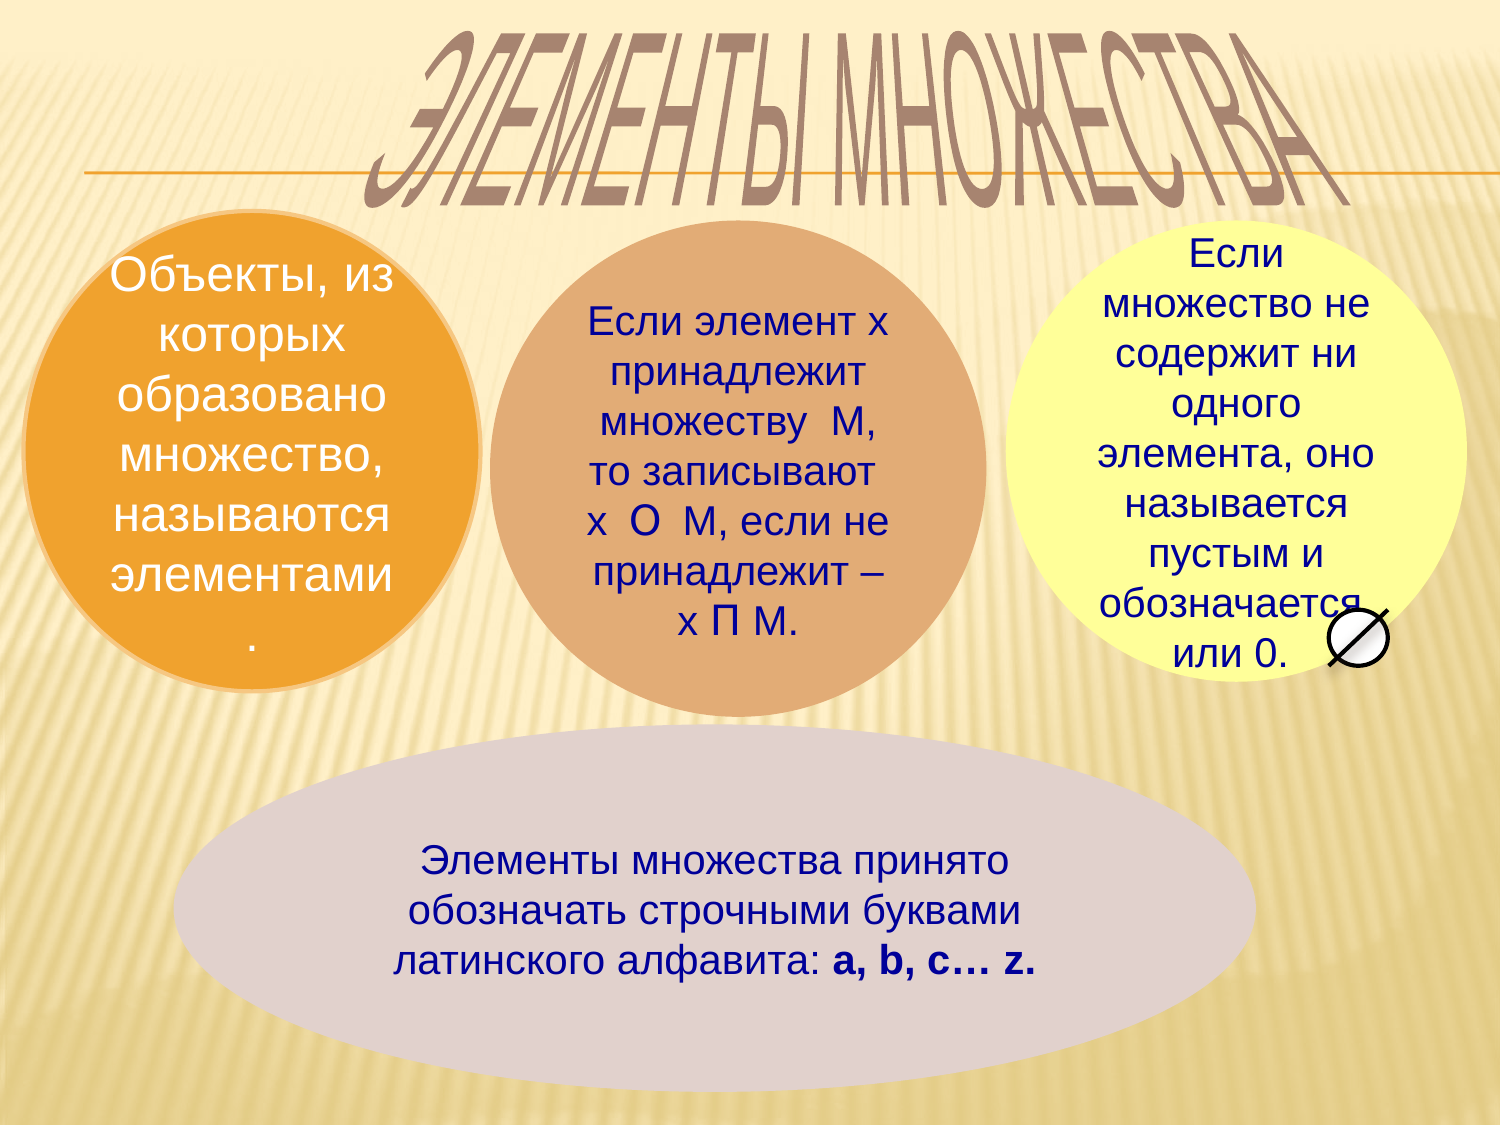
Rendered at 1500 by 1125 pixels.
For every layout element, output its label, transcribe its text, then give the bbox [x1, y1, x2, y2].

text_box Если множество не содержит ни одного элемента, оно называется пустым и обозначается или 0. [1005, 220, 1467, 682]
text_box Объекты, из которых образовано множество, называются элементами. [21, 208, 483, 694]
text_box Если элемент х принадлежит множеству М, то записывают х О М, если не принадлежит – x П M. [490, 220, 987, 717]
text_box Элементы множества принято обозначать строчными буквами латинского алфавита: a, b, c… z. [173, 724, 1256, 1092]
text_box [1328, 609, 1389, 667]
